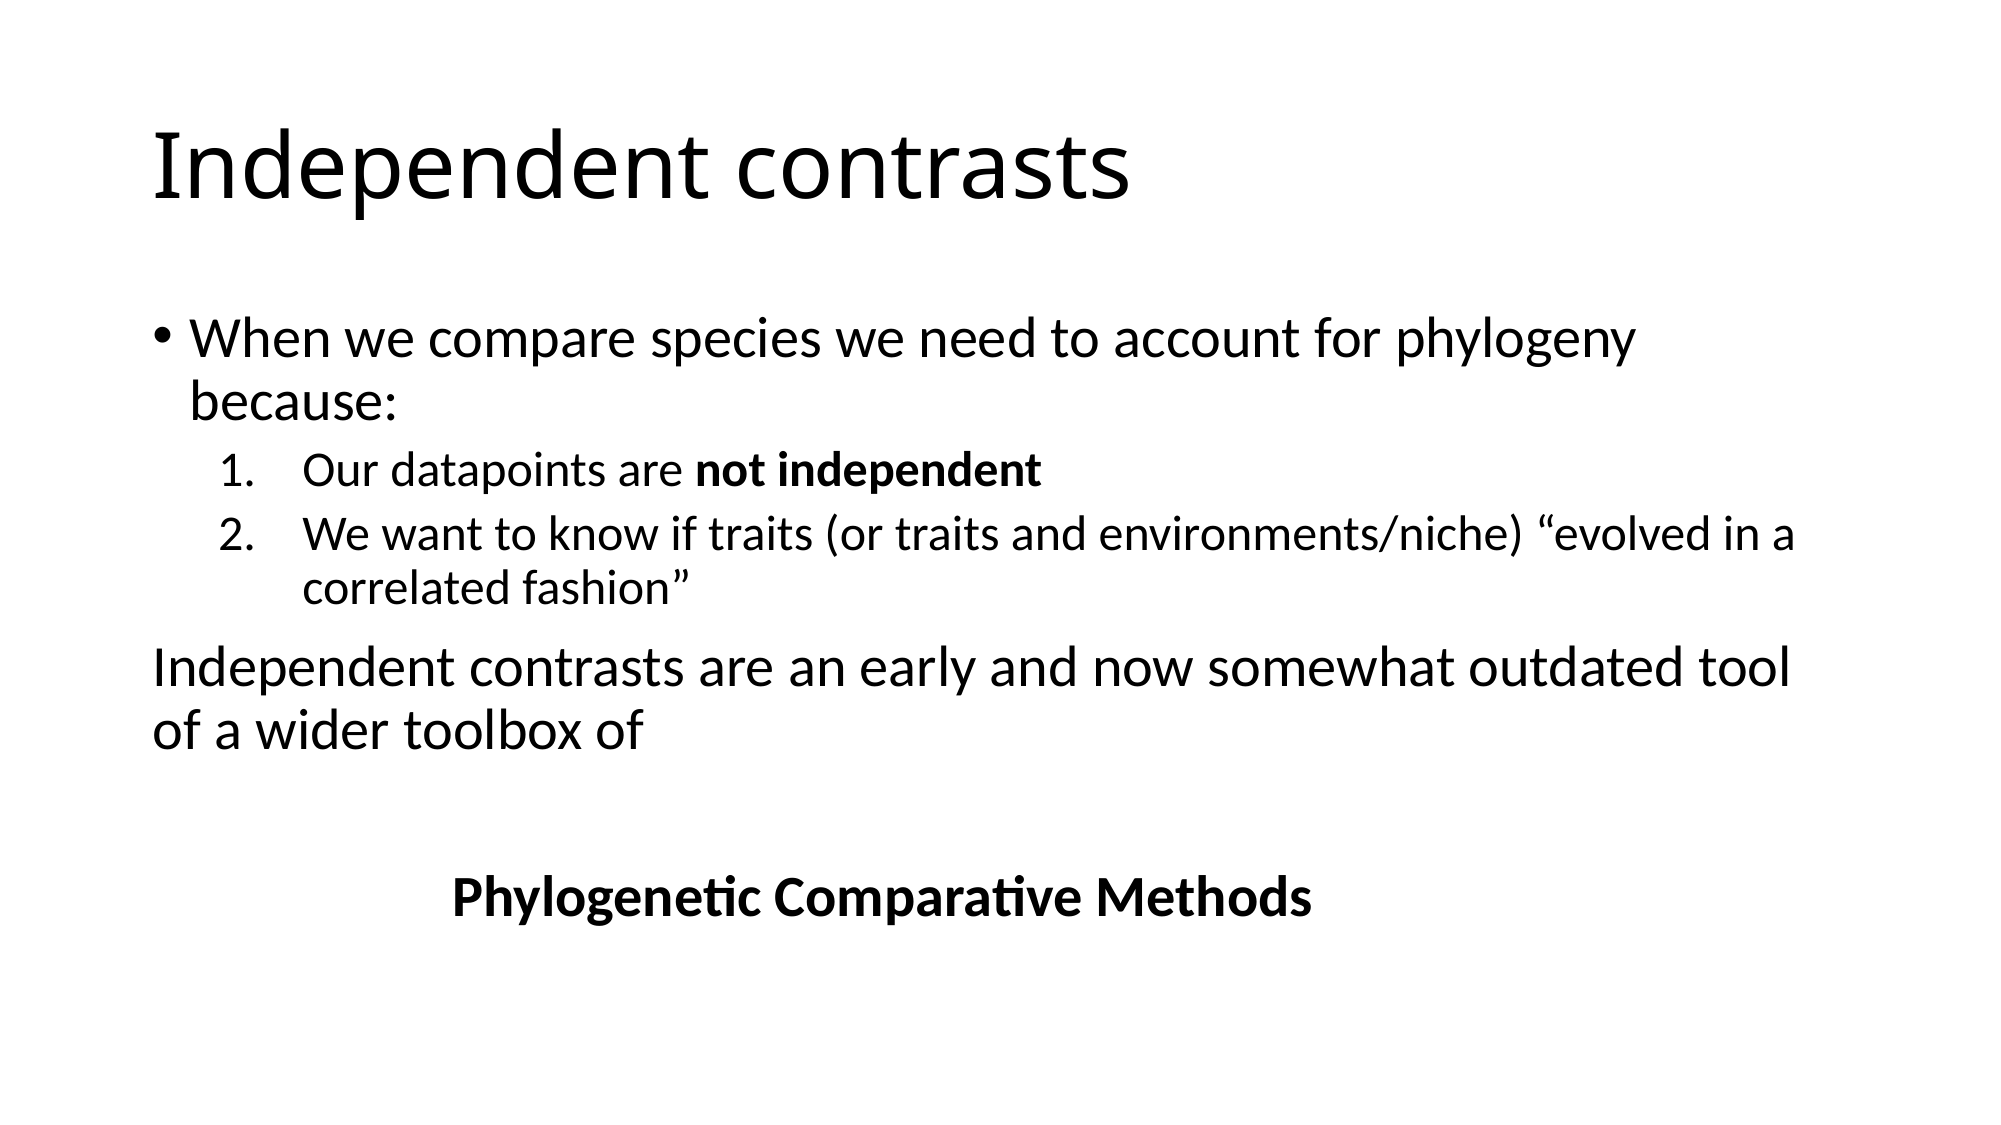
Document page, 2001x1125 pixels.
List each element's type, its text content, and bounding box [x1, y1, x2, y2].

title Independent contrasts [137, 59, 1863, 278]
list When we compare species we need to account for phylogeny because: Our datapoints are not independent We want to know if traits (or traits and environments/niche) “evolved in a correlated fashion” Independent contrasts are an early and now somewhat outdated tool of a wider toolbox of Phylogenetic Comparative Methods [137, 299, 1863, 1014]
